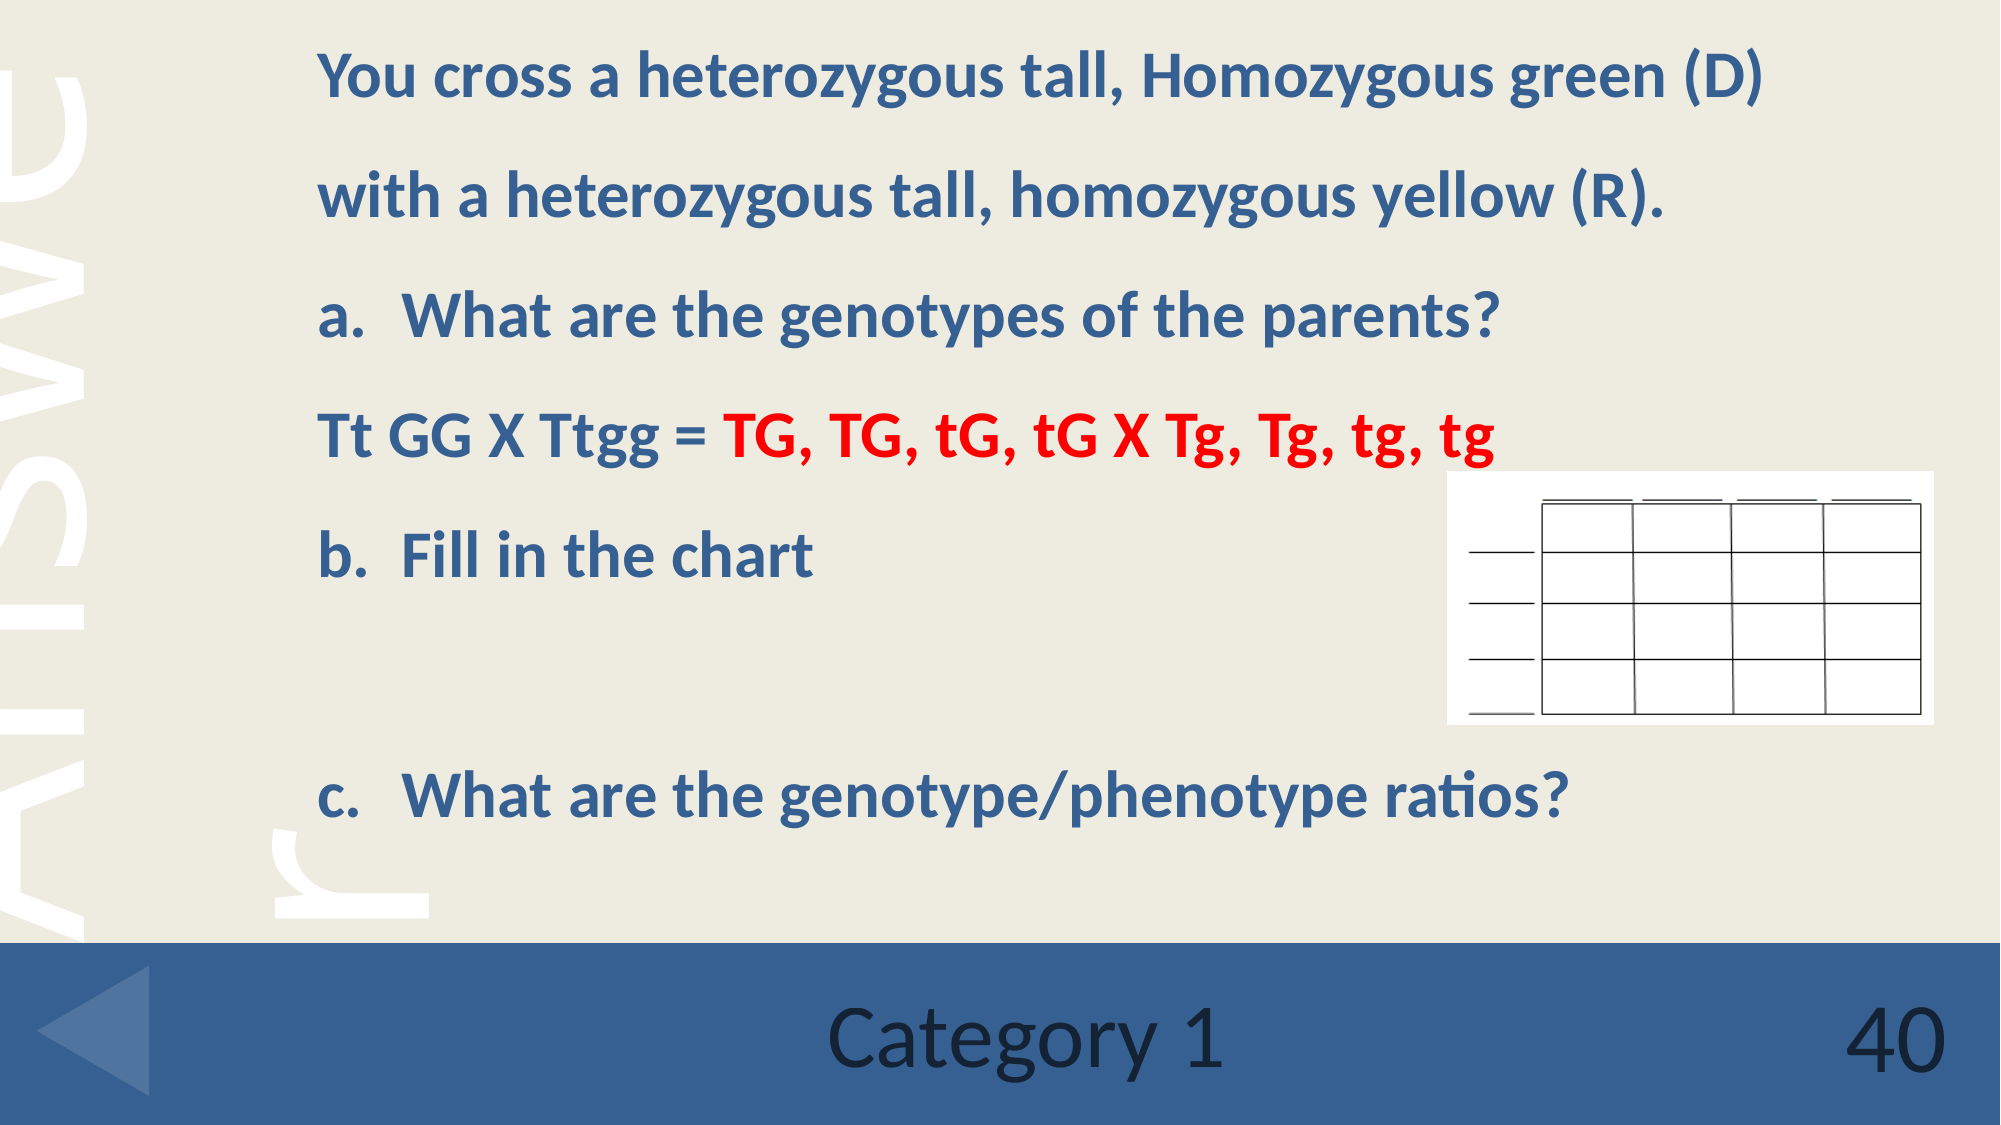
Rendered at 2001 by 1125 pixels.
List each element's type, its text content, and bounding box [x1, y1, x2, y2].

picture [1447, 471, 1934, 726]
list You cross a heterozygous tall, Homozygous green (D) with a heterozygous tall, homozygous yellow (R). What are the genotypes of the parents? Tt GG X Ttgg = TG, TG, tG, tG X Tg, Tg, tg, tg Fill in the chart What are the genotype/phenotype ratios? [302, 92, 1897, 930]
list 40 [1927, 967, 1963, 1097]
title Category 1 [126, 937, 1927, 1125]
